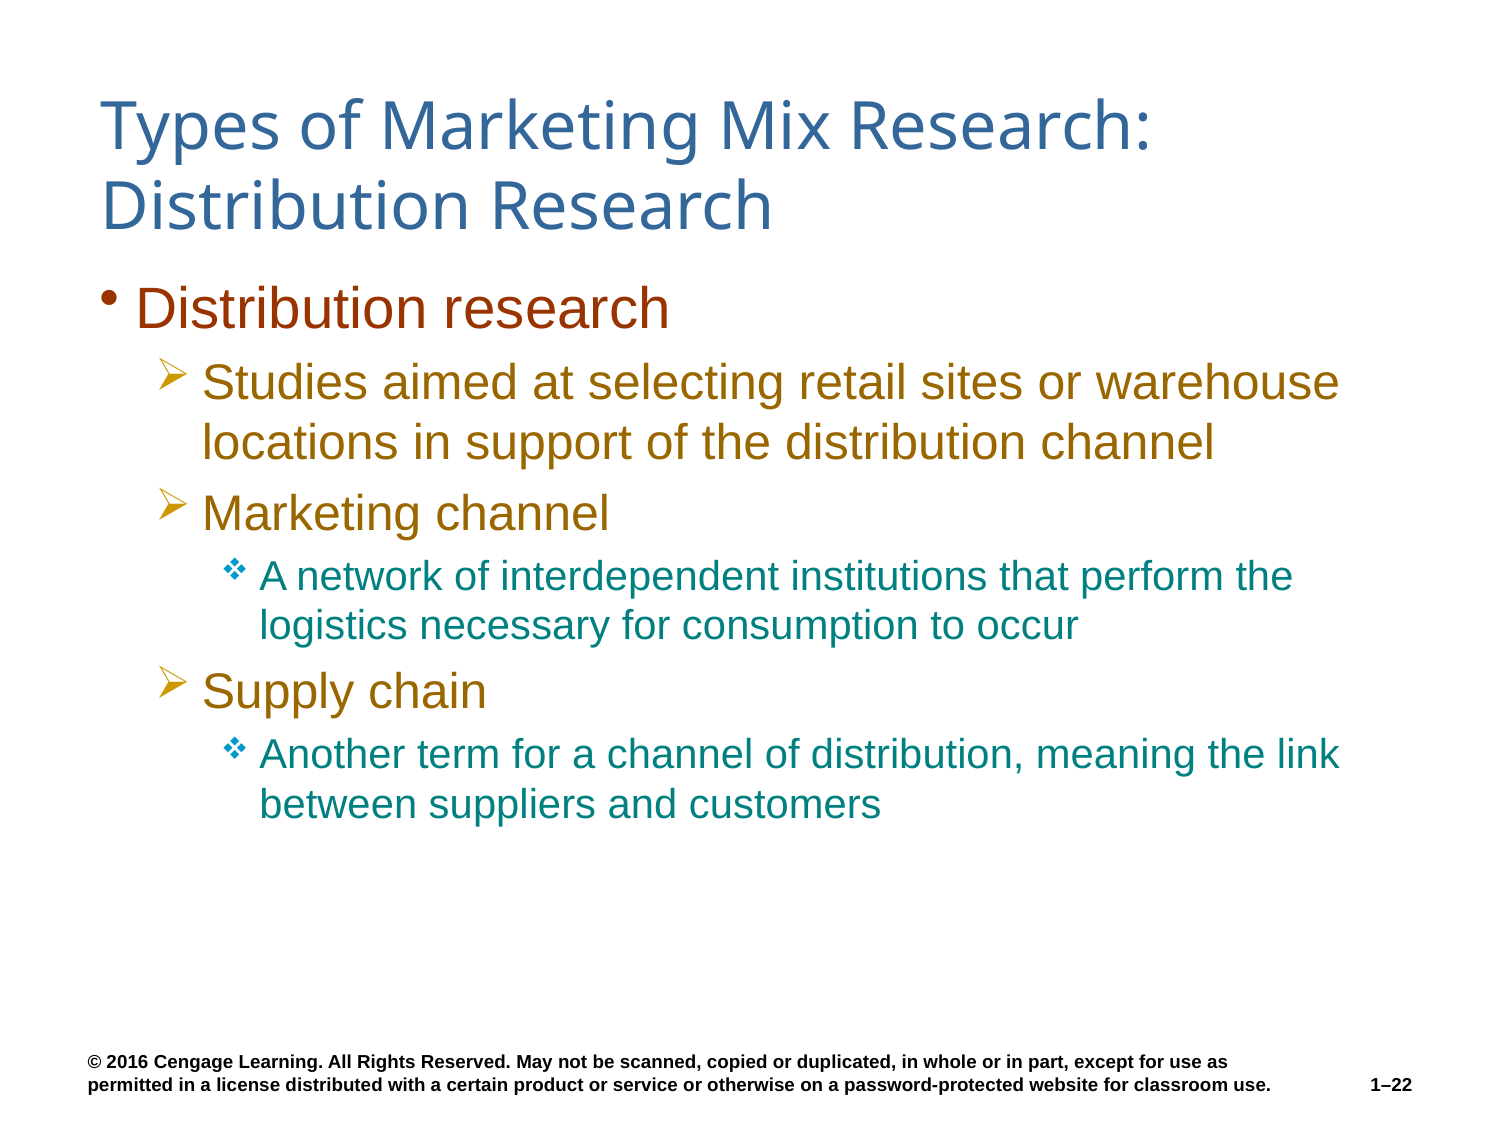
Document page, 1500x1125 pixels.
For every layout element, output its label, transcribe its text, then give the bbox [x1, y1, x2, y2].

title Types of Marketing Mix Research: Distribution Research [85, 75, 1411, 171]
slide_number 1–22 [1050, 1042, 1413, 1103]
list Distribution research Studies aimed at selecting retail sites or warehouse locations in support of the distribution channel Marketing channel A network of interdependent institutions that perform the logistics necessary for consumption to occur Supply chain Another term for a channel of distribution, meaning the link between suppliers and customers [84, 262, 1414, 1013]
footer © 2016 Cengage Learning. All Rights Reserved. May not be scanned, copied or duplicated, in whole or in part, except for use as permitted in a license distributed with a certain product or service or otherwise on a password-protected website for classroom use. [87, 1057, 1050, 1103]
